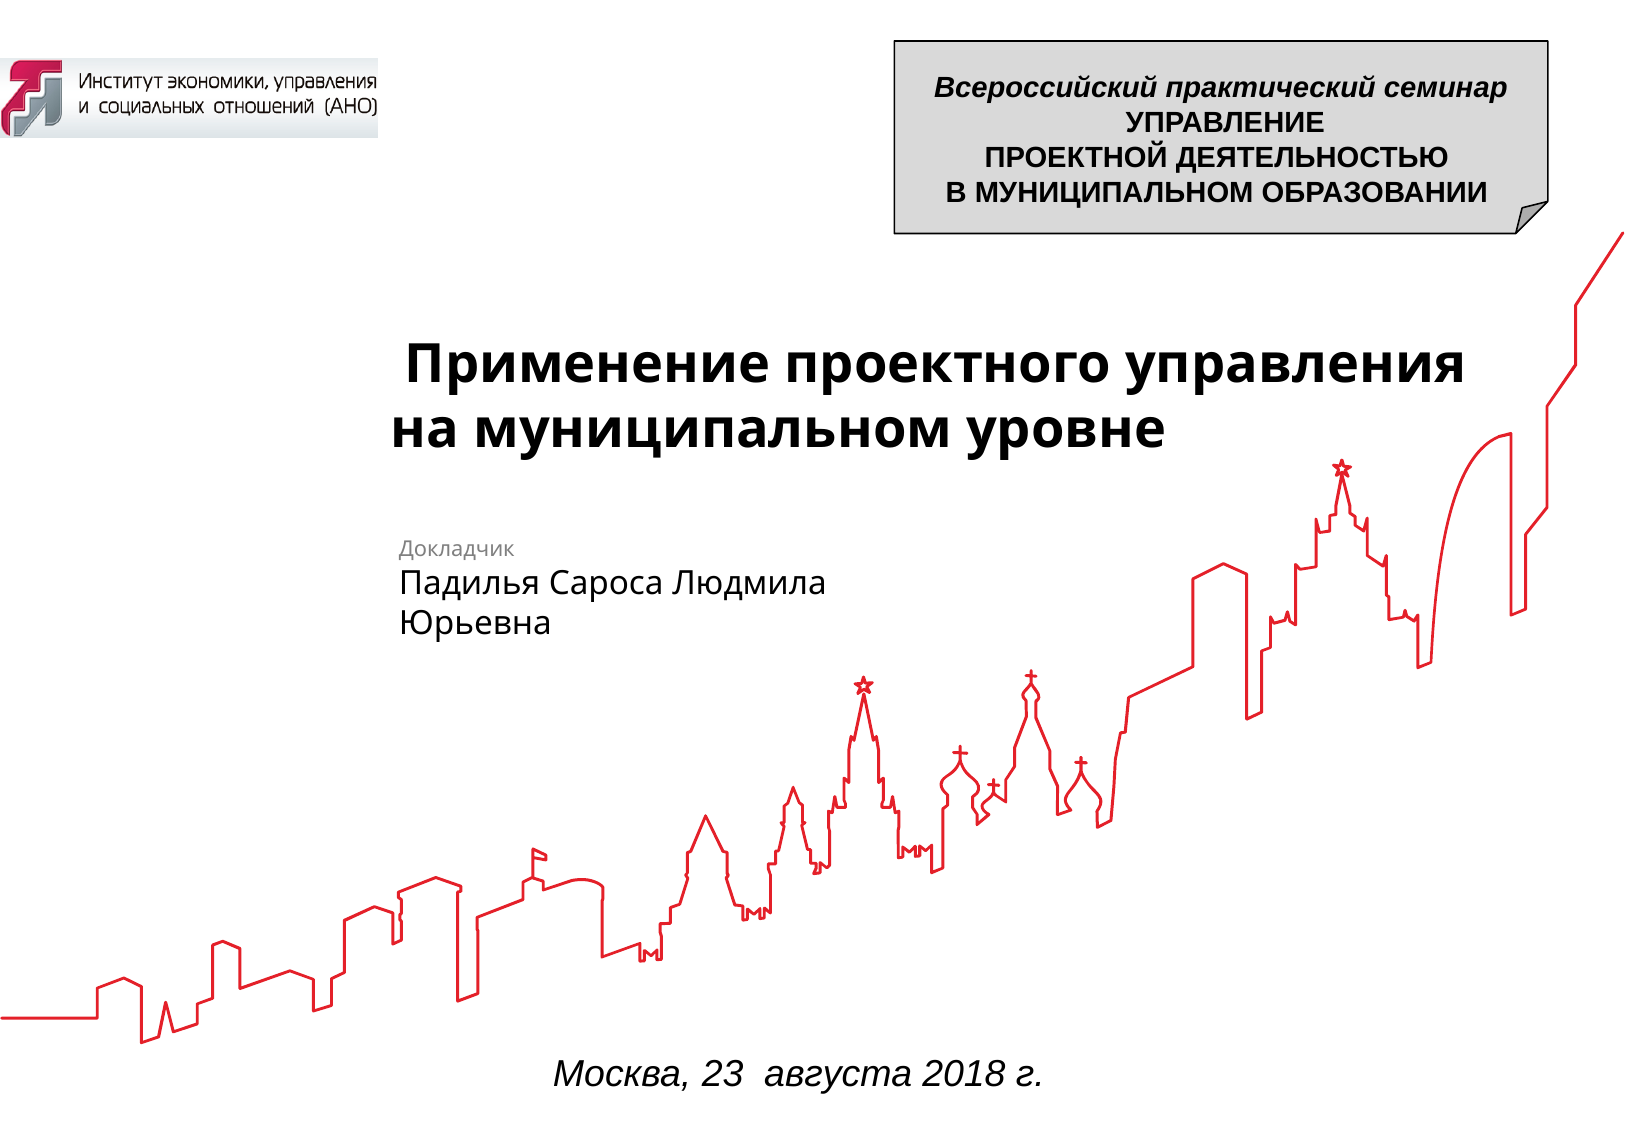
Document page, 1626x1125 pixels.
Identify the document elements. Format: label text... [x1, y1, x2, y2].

text_box Всероссийский практический семинар УПРАВЛЕНИЕ ПРОЕКТНОЙ ДЕЯТЕЛЬНОСТЬЮ В МУНИЦИПАЛЬНОМ ОБРАЗОВАНИИ [894, 40, 1548, 231]
picture [0, 58, 378, 138]
text_box Москва, 23 августа 2018 г. [538, 1045, 1061, 1102]
picture [0, 231, 1625, 1045]
